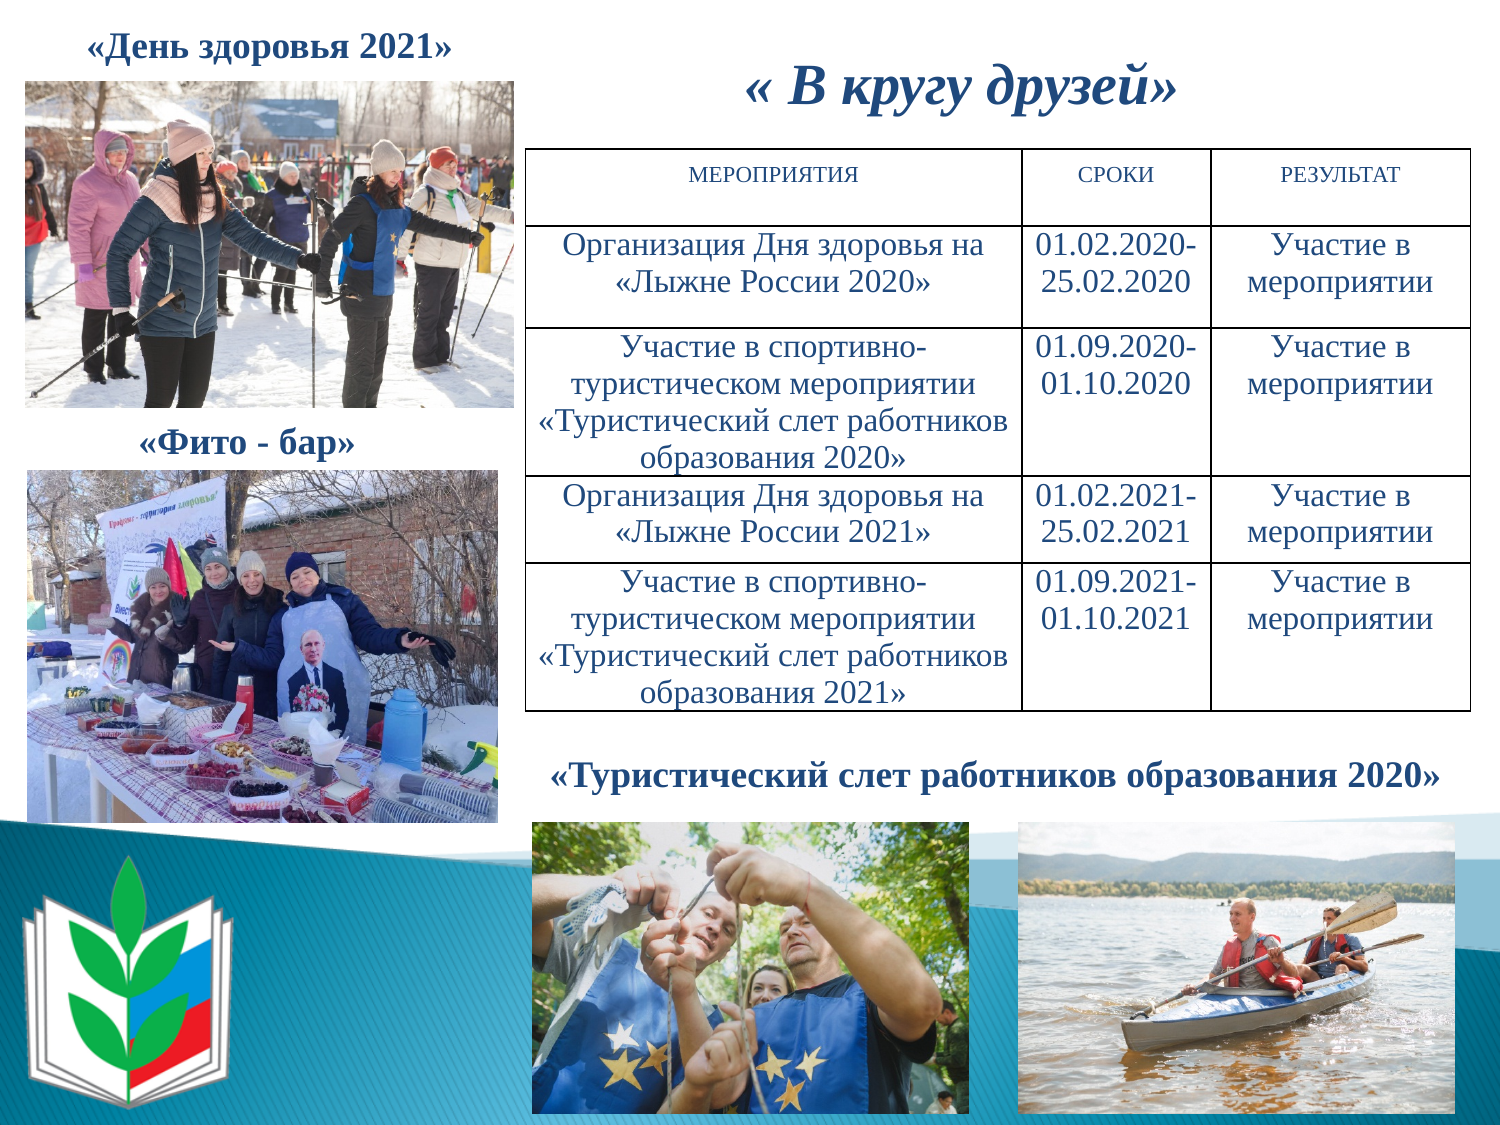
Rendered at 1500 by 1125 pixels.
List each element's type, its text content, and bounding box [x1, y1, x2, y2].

table_cell Участие в спортивно-туристическом мероприятии «Туристический слет работников образования 2020» [526, 329, 1021, 475]
table_cell 01.09.2021-01.10.2021 [1023, 564, 1210, 710]
text_box «Фито - бар» [27, 415, 467, 469]
table_cell Участие в мероприятии [1212, 227, 1470, 327]
picture [0, 0, 1500, 1125]
table_cell Участие в мероприятии [1212, 564, 1470, 710]
table_header МЕРОПРИЯТИЯ [526, 150, 1021, 225]
table_cell 01.09.2020-01.10.2020 [1023, 329, 1210, 475]
table_cell Организация Дня здоровья на «Лыжне России 2020» [526, 227, 1021, 327]
table_header РЕЗУЛЬТАТ [1212, 150, 1470, 225]
table_cell 01.02.2021-25.02.2021 [1023, 477, 1210, 562]
text_box « В кругу друзей» [729, 39, 1401, 124]
table_cell Организация Дня здоровья на «Лыжне России 2021» [526, 477, 1021, 562]
text_box «Туристический слет работников образования 2020» [532, 743, 1459, 803]
table_cell 01.02.2020-25.02.2020 [1023, 227, 1210, 327]
title [519, 208, 525, 291]
table_cell Участие в мероприятии [1212, 329, 1470, 475]
table_cell Участие в спортивно-туристическом мероприятии «Туристический слет работников образования 2021» [526, 564, 1021, 710]
table_header СРОКИ [1023, 150, 1210, 225]
table_cell Участие в мероприятии [1212, 477, 1470, 562]
text_box «День здоровья 2021» [22, 14, 518, 74]
